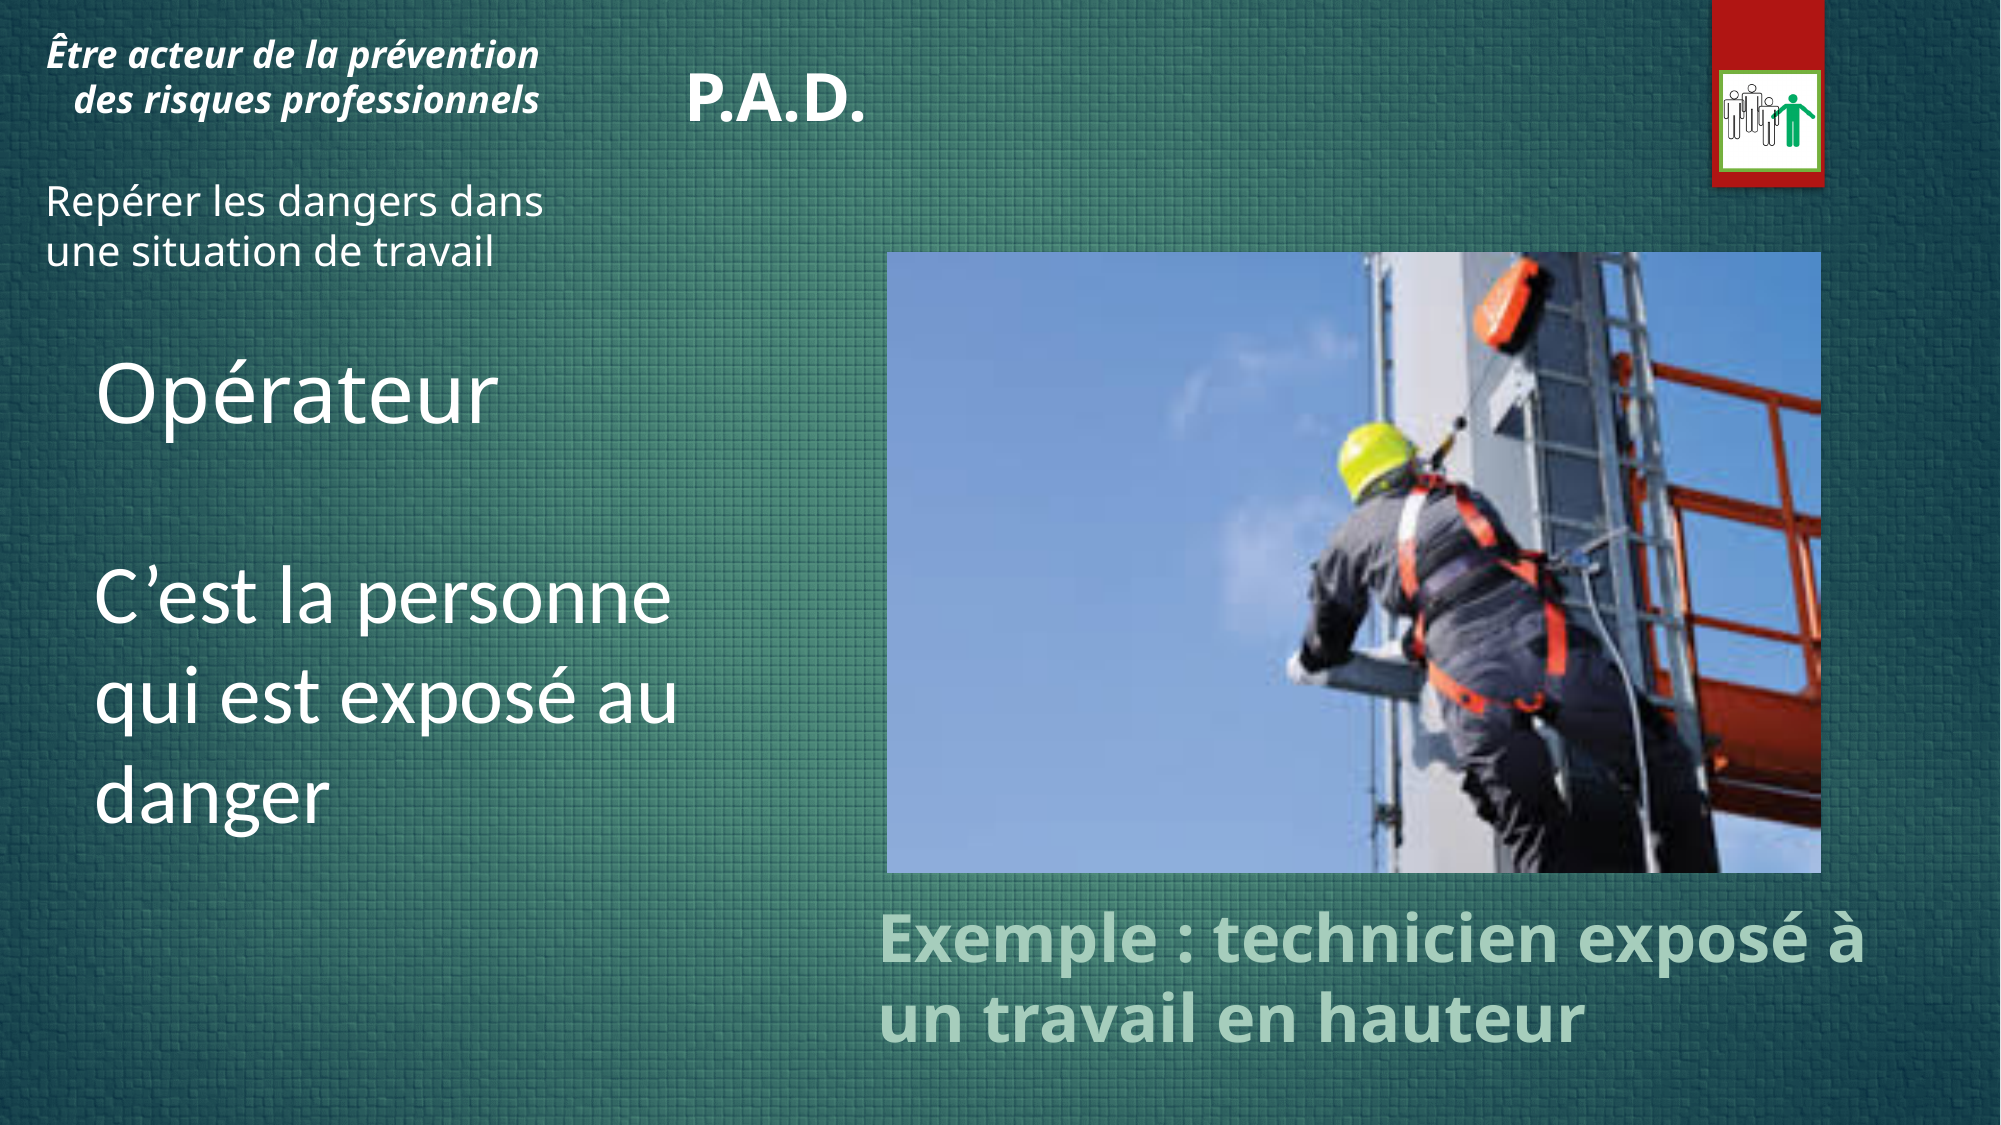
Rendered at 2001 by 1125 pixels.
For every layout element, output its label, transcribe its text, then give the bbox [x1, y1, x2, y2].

text_box Exemple : technicien exposé à un travail en hauteur [862, 888, 1893, 1064]
text_box Être acteur de la prévention des risques professionnels [9, 23, 556, 128]
text_box Opérateur C’est la personne qui est exposé au danger [80, 333, 725, 848]
text_box P.A.D. [648, 47, 903, 142]
picture [1718, 70, 1821, 172]
picture [887, 252, 1821, 873]
text_box Repérer les dangers dans une situation de travail [31, 167, 578, 283]
